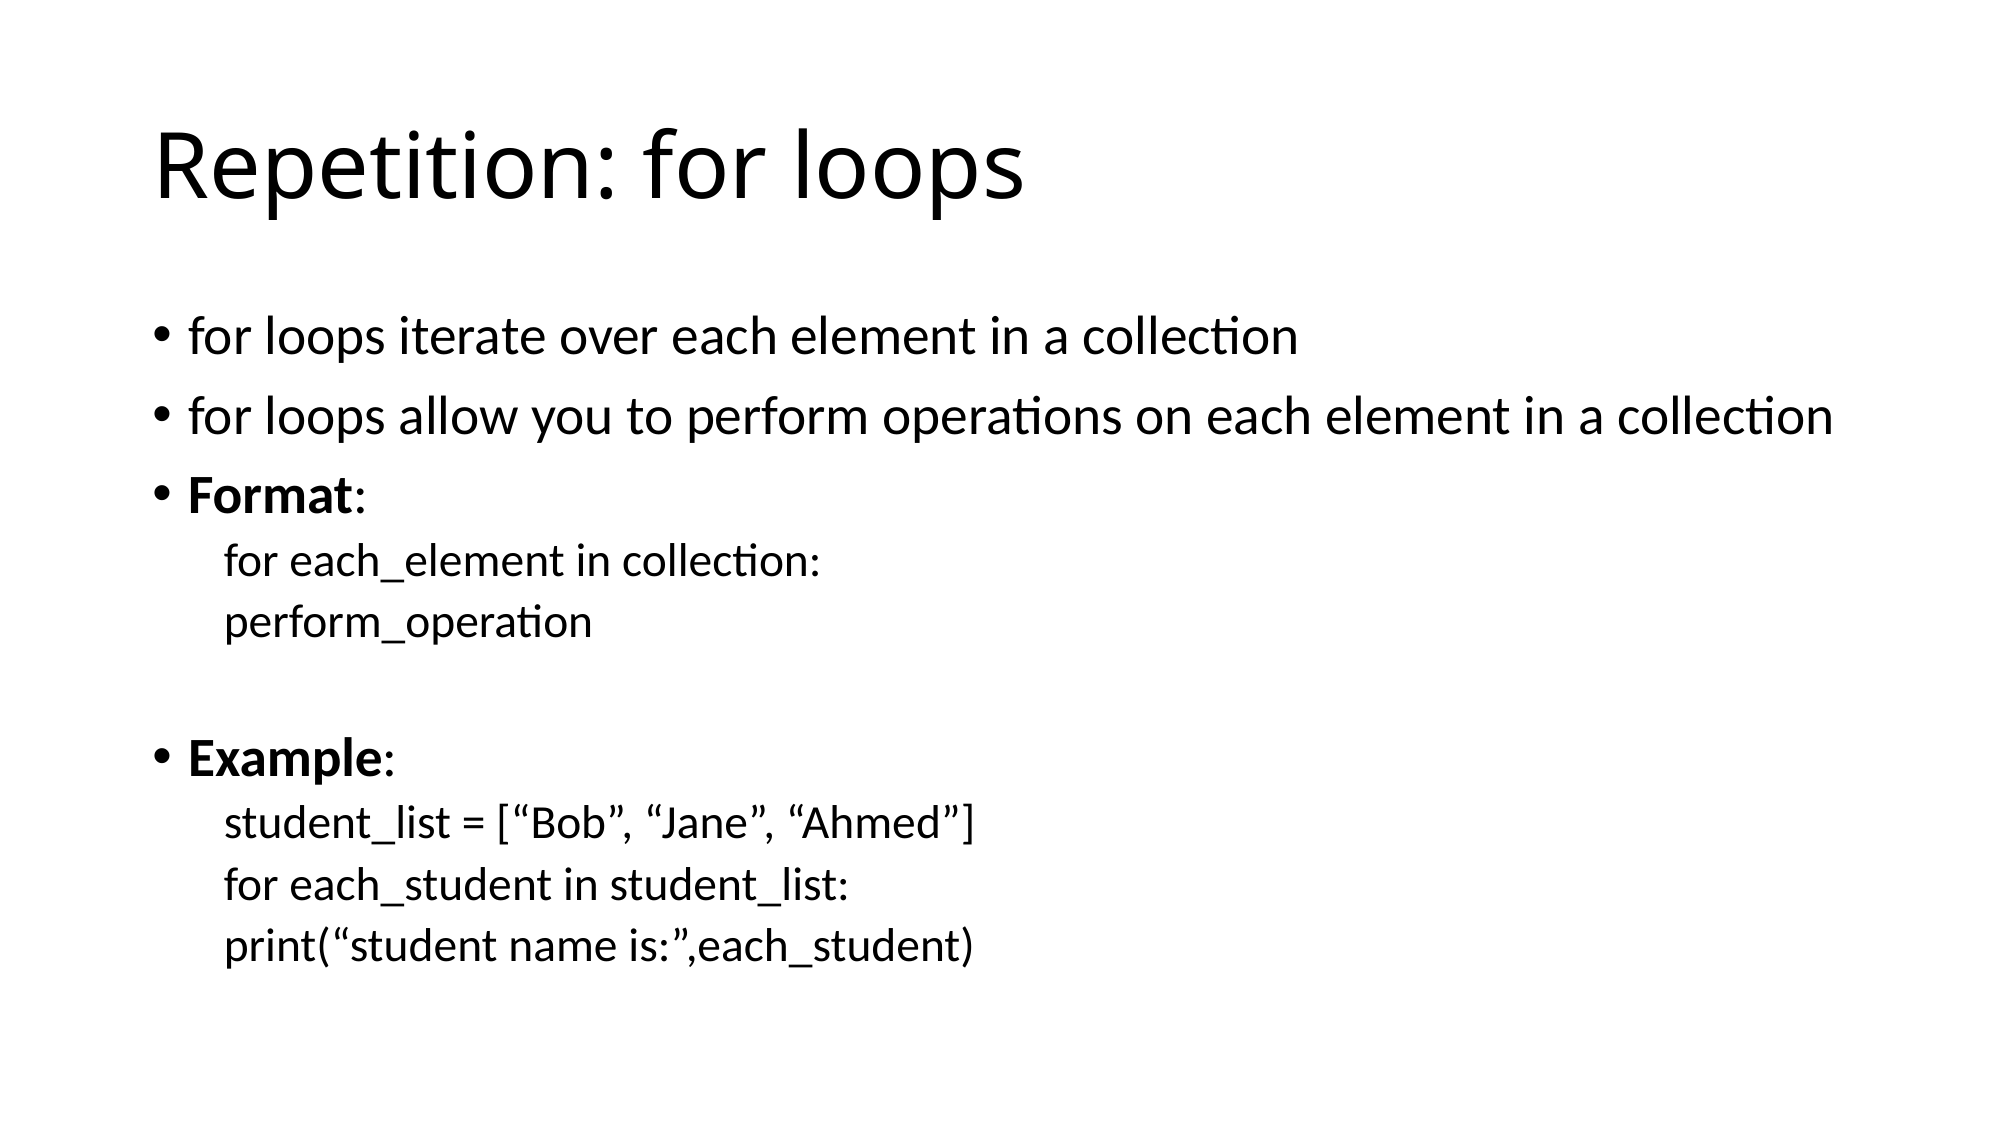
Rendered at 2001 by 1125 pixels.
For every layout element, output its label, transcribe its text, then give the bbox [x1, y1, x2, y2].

list for loops iterate over each element in a collection for loops allow you to perform operations on each element in a collection Format: for each_element in collection: perform_operation Example: student_list = [“Bob”, “Jane”, “Ahmed”] for each_student in student_list: print(“student name is:”,each_student) [137, 299, 1863, 1014]
title Repetition: for loops [137, 59, 1863, 278]
